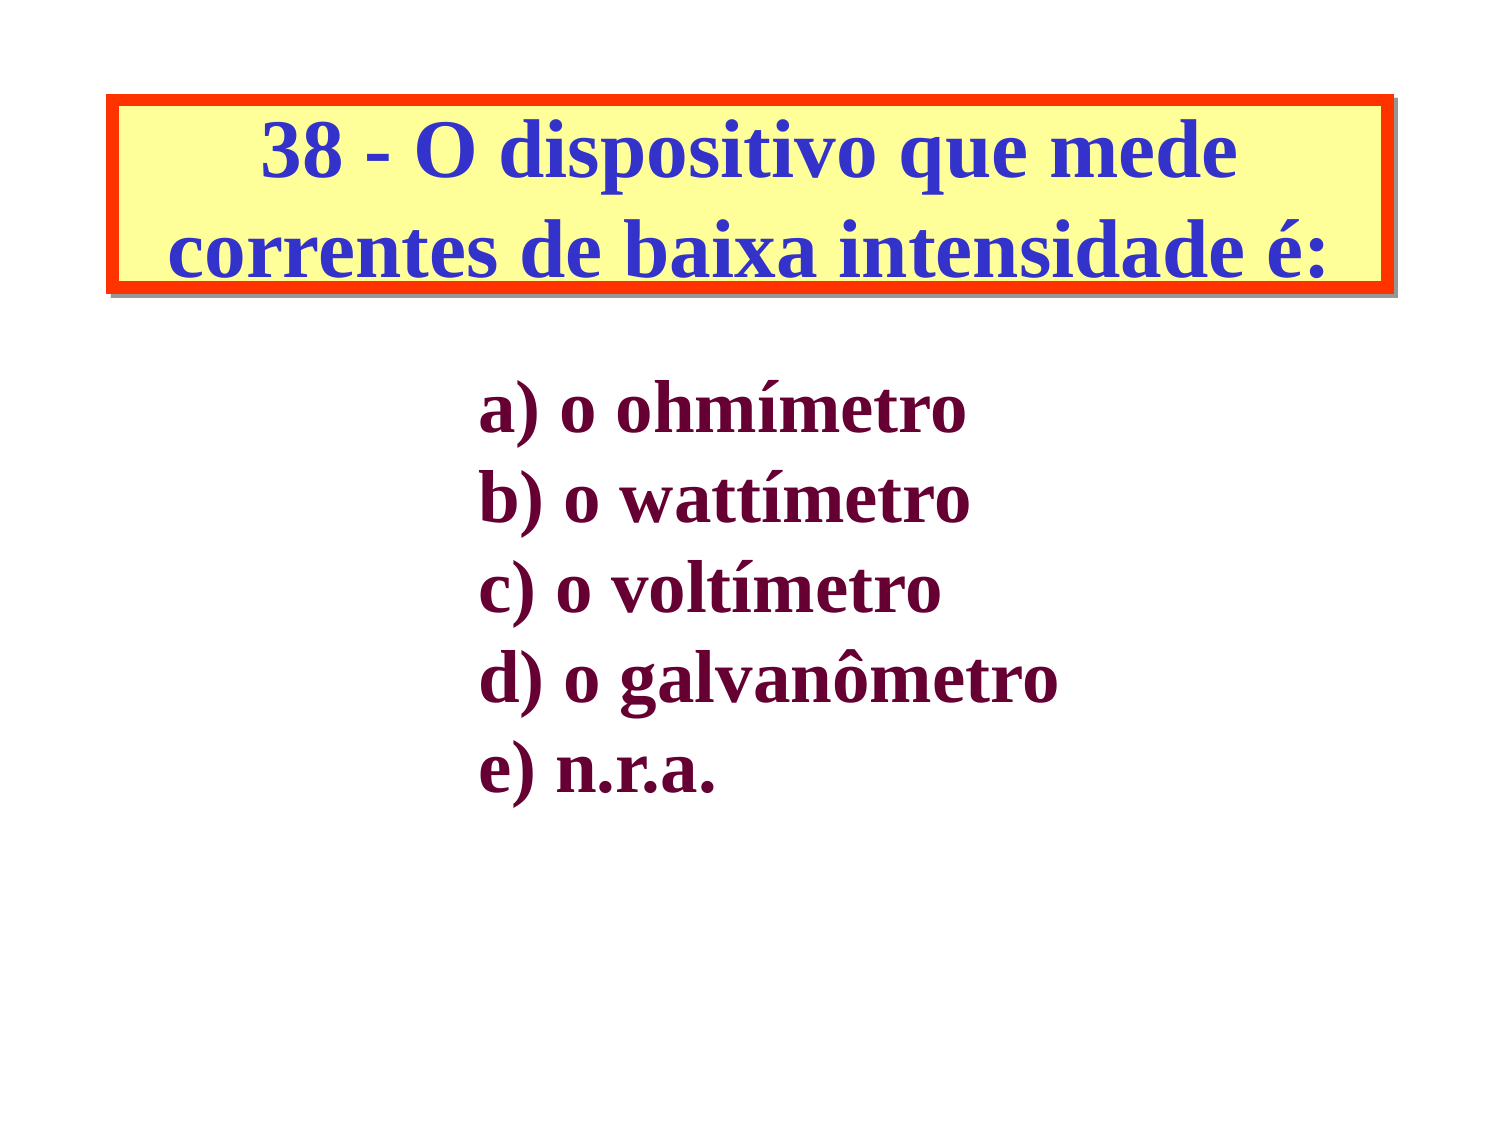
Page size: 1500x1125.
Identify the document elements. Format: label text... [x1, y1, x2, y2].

title 38 - O dispositivo que mede correntes de baixa intensidade é: [112, 99, 1388, 288]
text_box a) o ohmímetro b) o wattímetro c) o voltímetro d) o galvanômetro e) n.r.a. [463, 349, 1076, 815]
